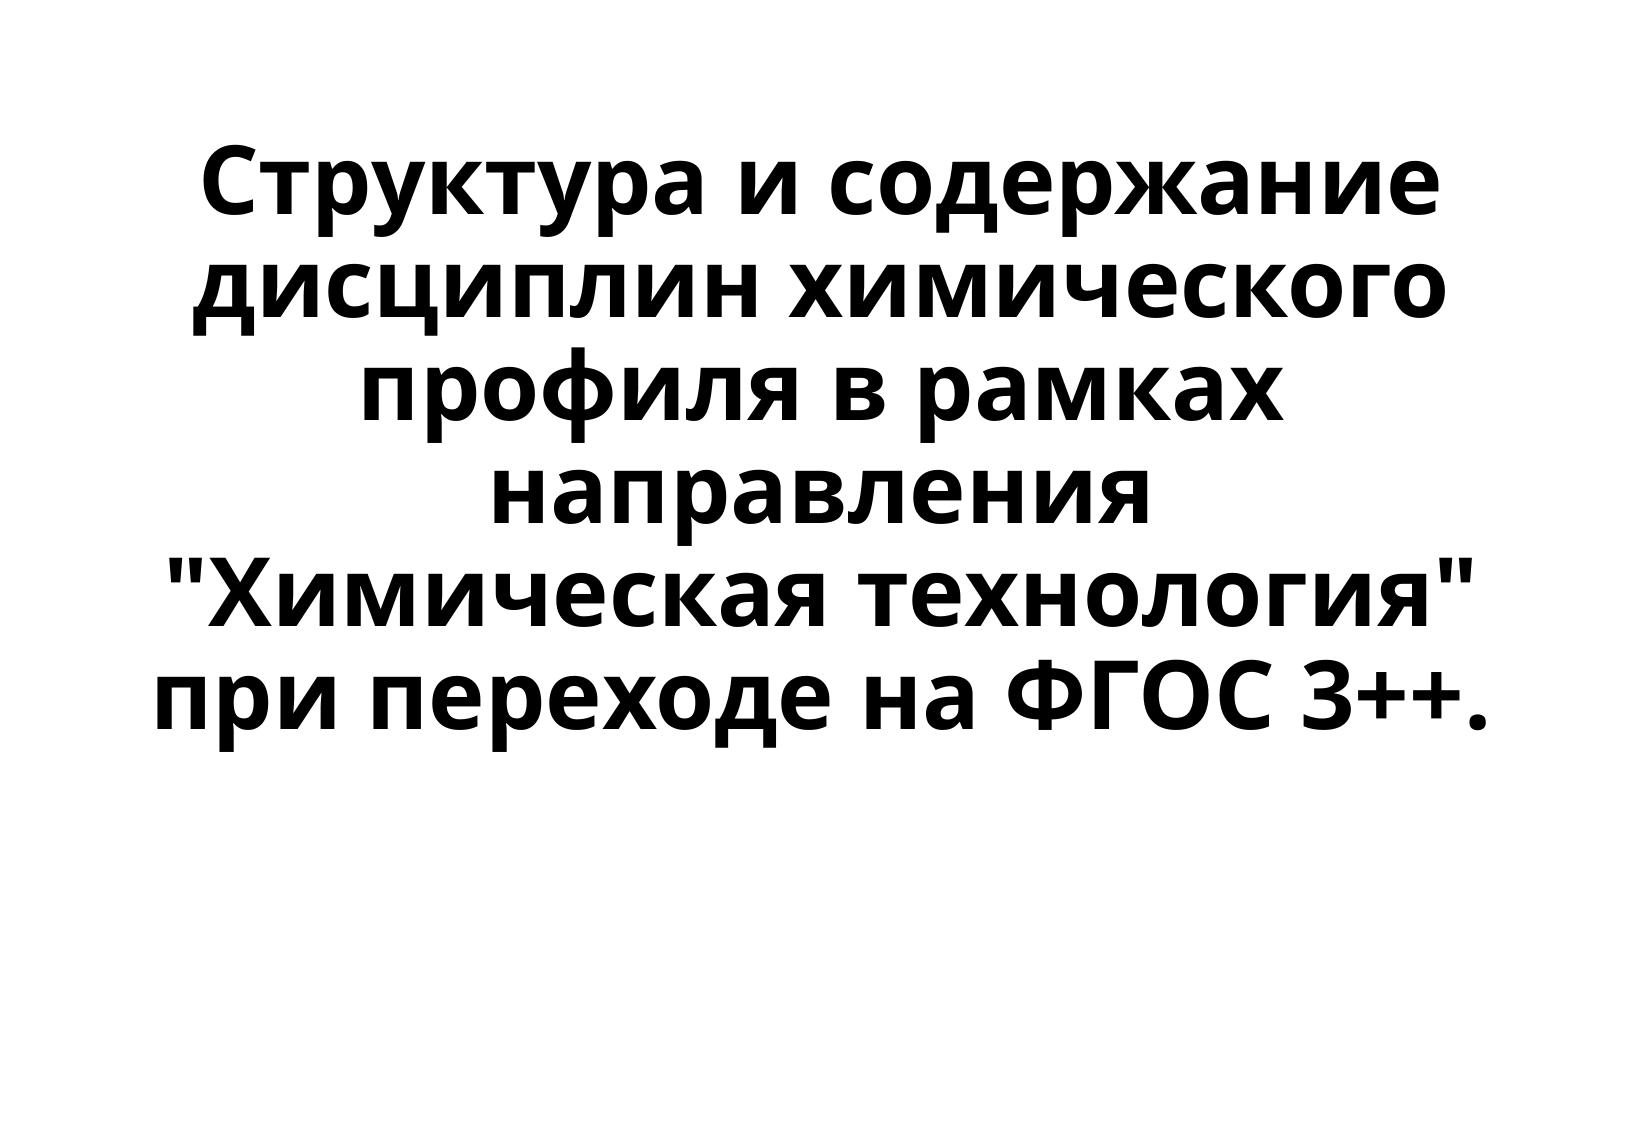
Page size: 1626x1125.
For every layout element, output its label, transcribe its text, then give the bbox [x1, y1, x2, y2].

title Структура и содержание дисциплин химического профиля в рамках направления "Химическая технология" при переходе на ФГОС 3++. [130, 114, 1512, 759]
